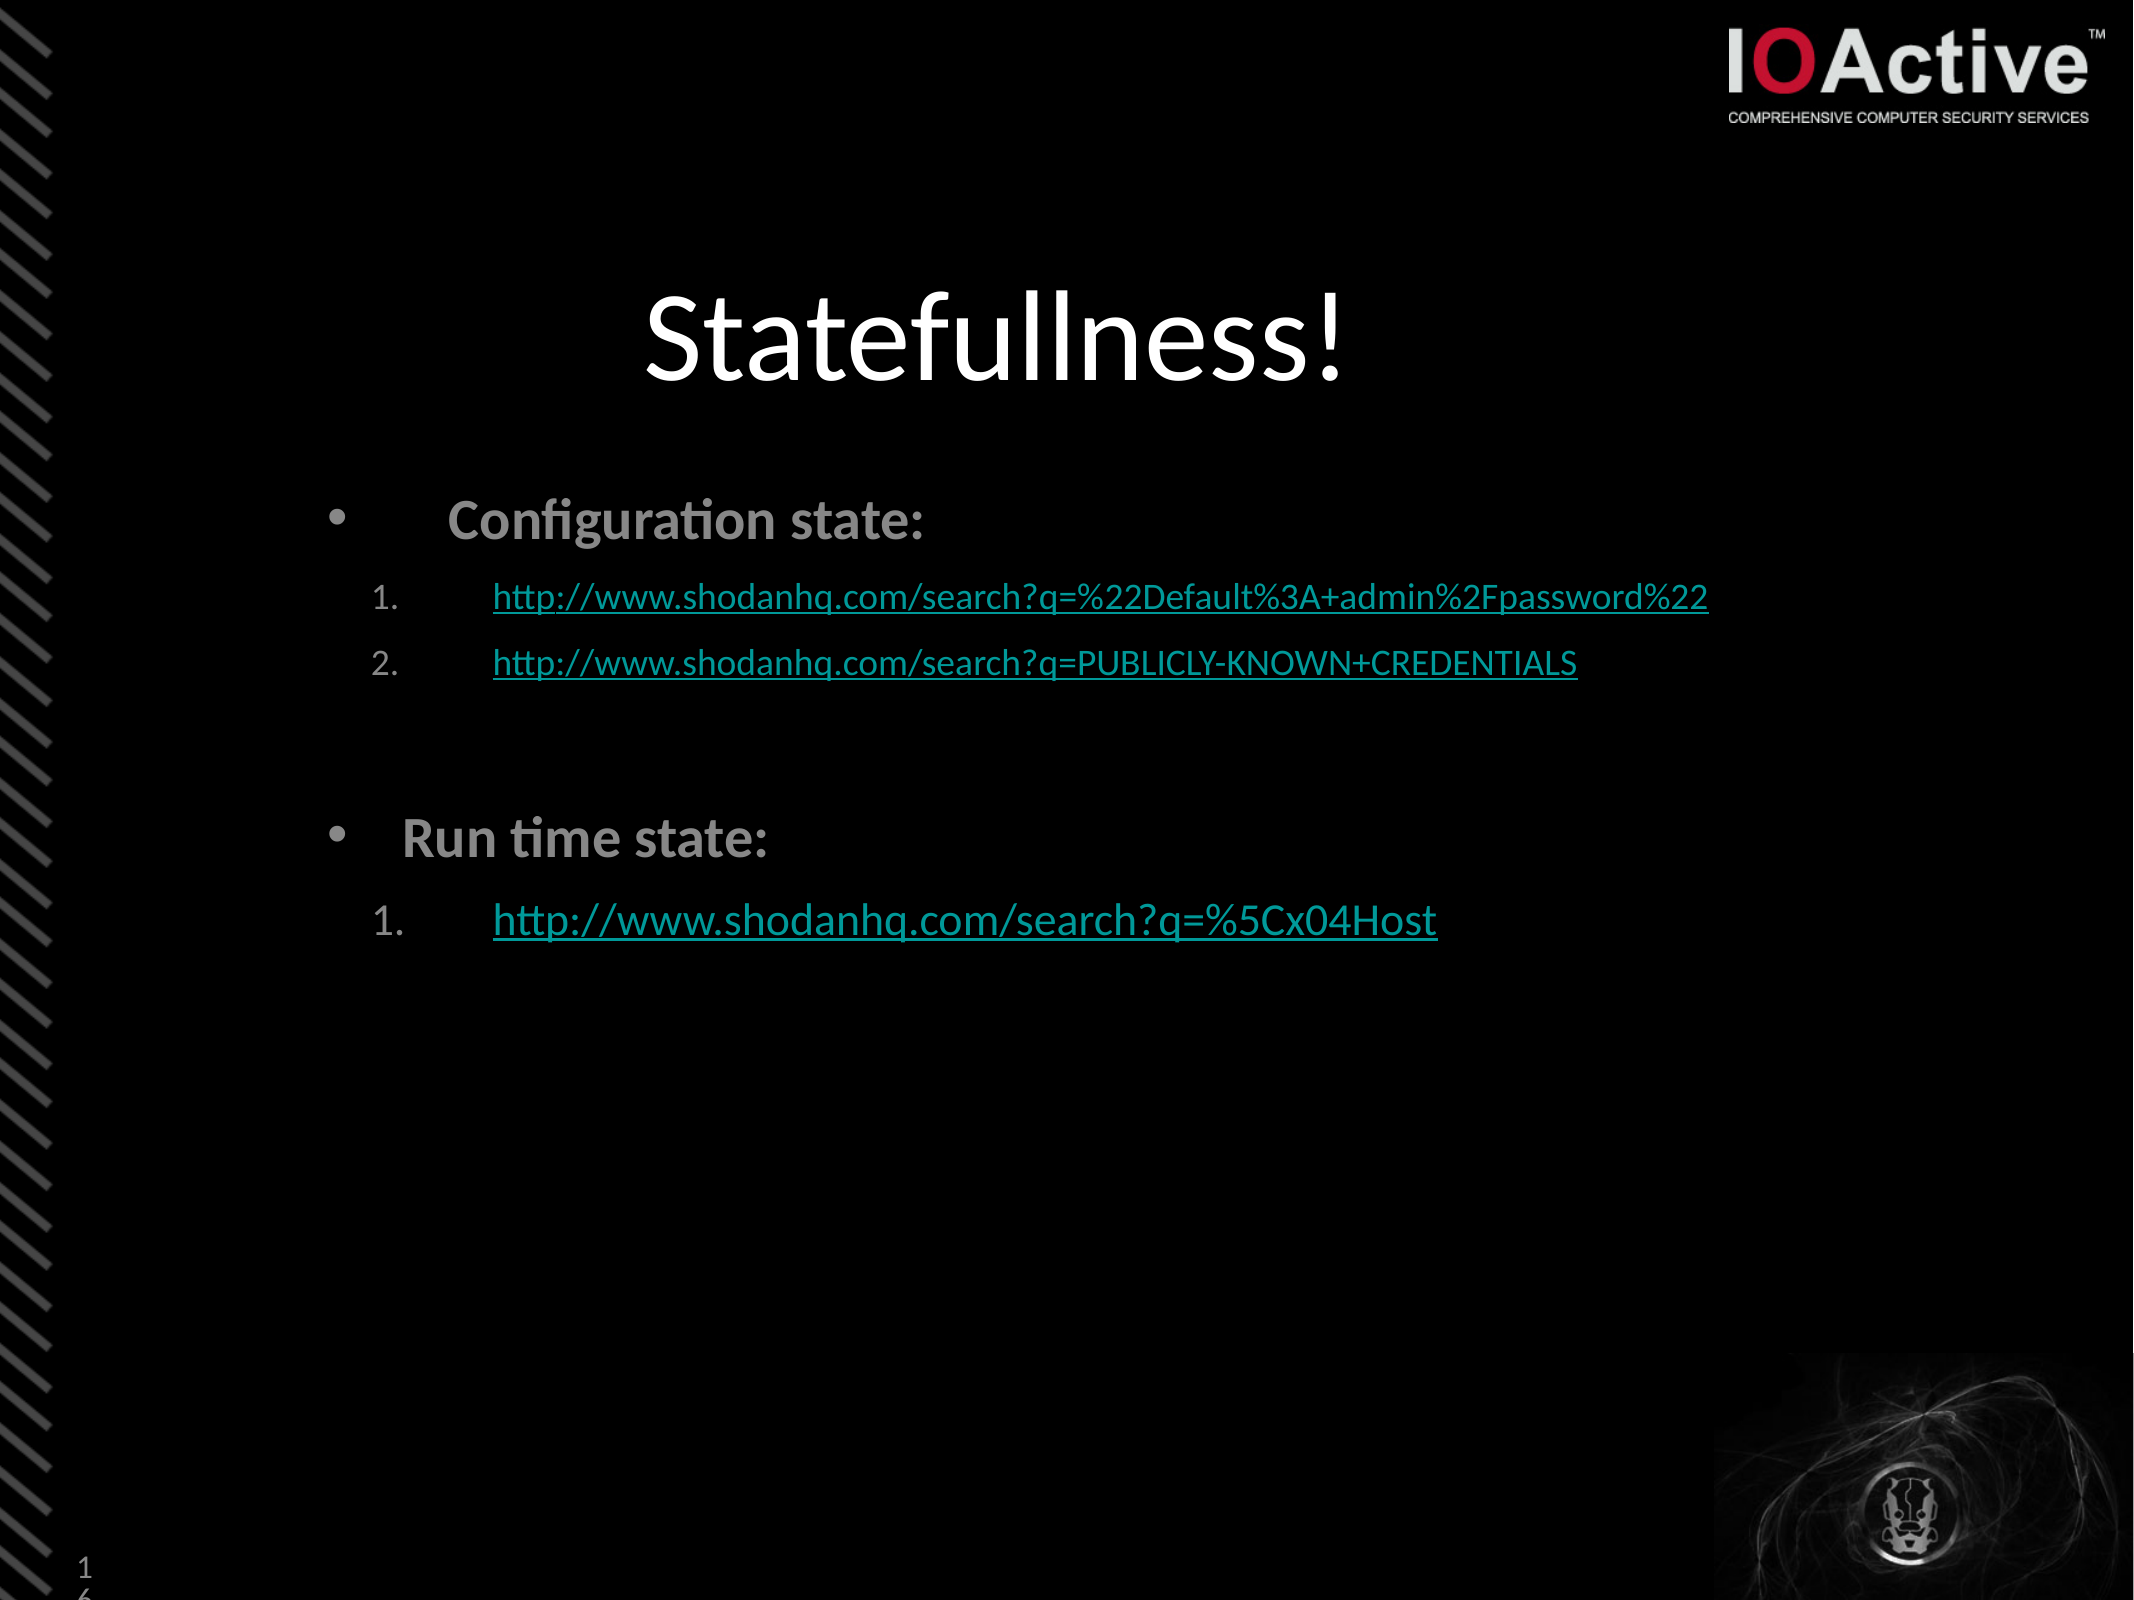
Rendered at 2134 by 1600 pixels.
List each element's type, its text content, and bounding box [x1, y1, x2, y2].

picture [0, 0, 55, 1600]
title Statefullness! [91, 157, 1905, 500]
picture [1714, 1353, 2134, 1600]
picture [1729, 24, 2105, 123]
slide_number 16 [60, 1538, 110, 1592]
list Configuration state: http://www.shodanhq.com/search?q=%22Default%3A+admin%2Fpassword%22 http://www.shodanhq.com/search?q=PUBLICLY-KNOWN+CREDENTIALS Run time state: http://www.shodanhq.com/search?q=%5Cx04Host [320, 474, 1815, 1315]
